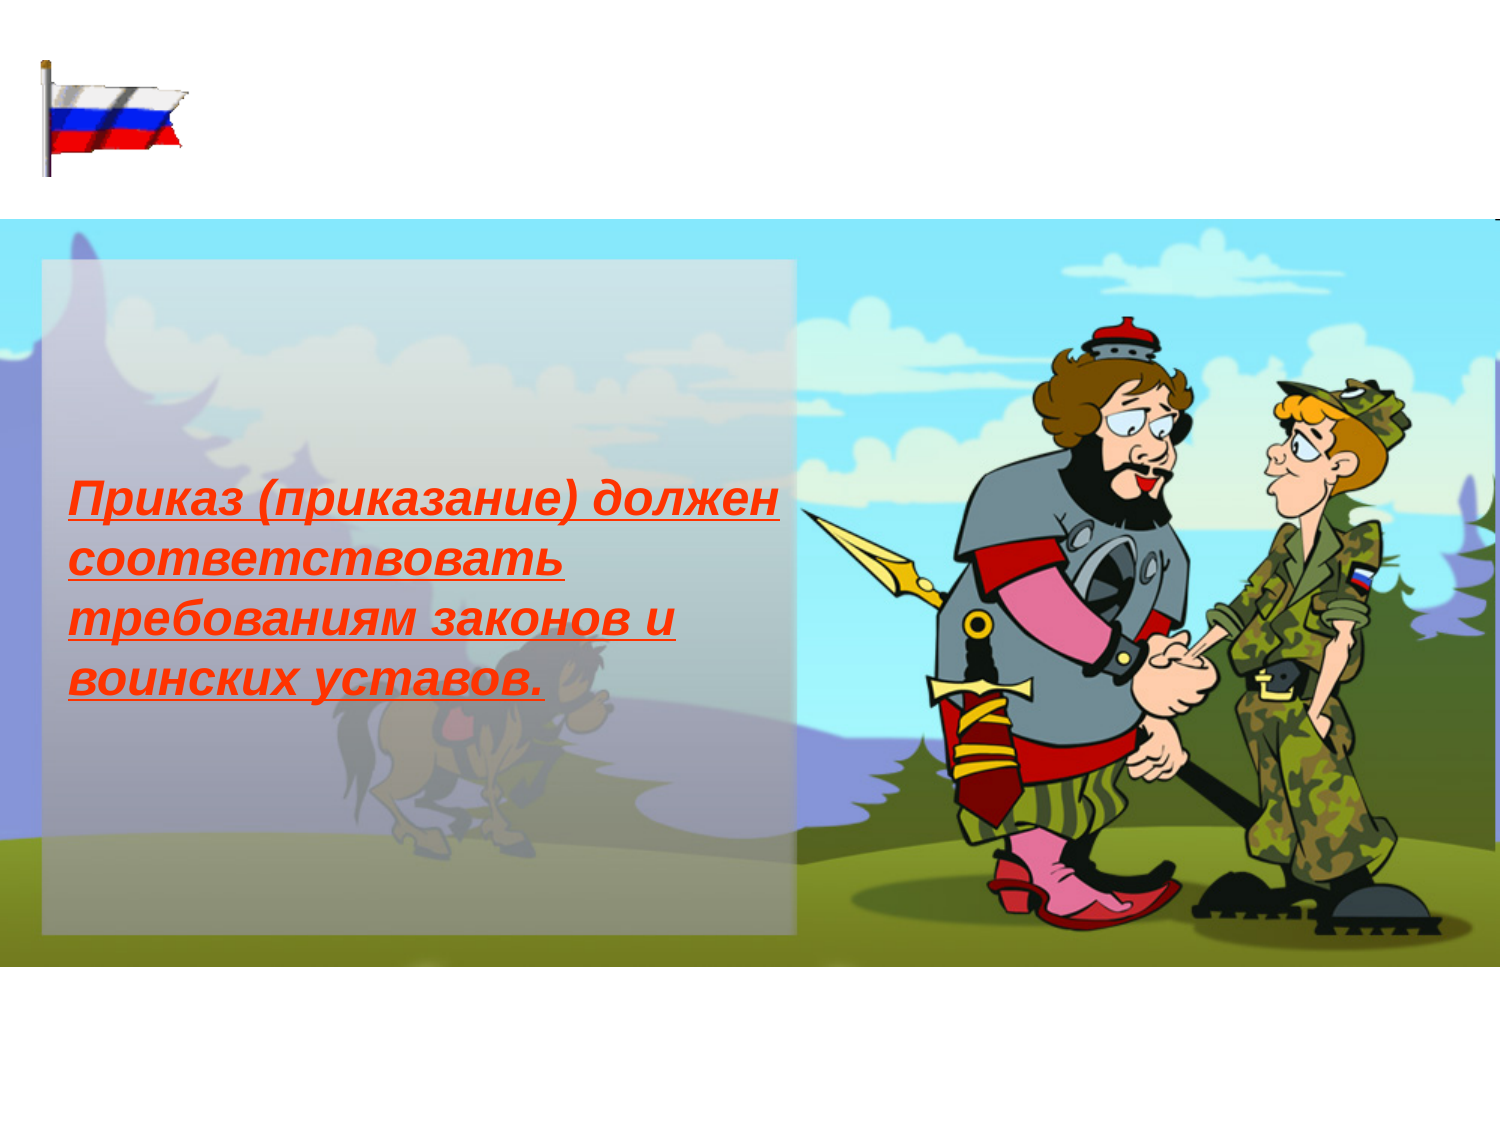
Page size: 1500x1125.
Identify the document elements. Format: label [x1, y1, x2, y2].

picture [36, 60, 194, 177]
picture [0, 219, 1500, 967]
